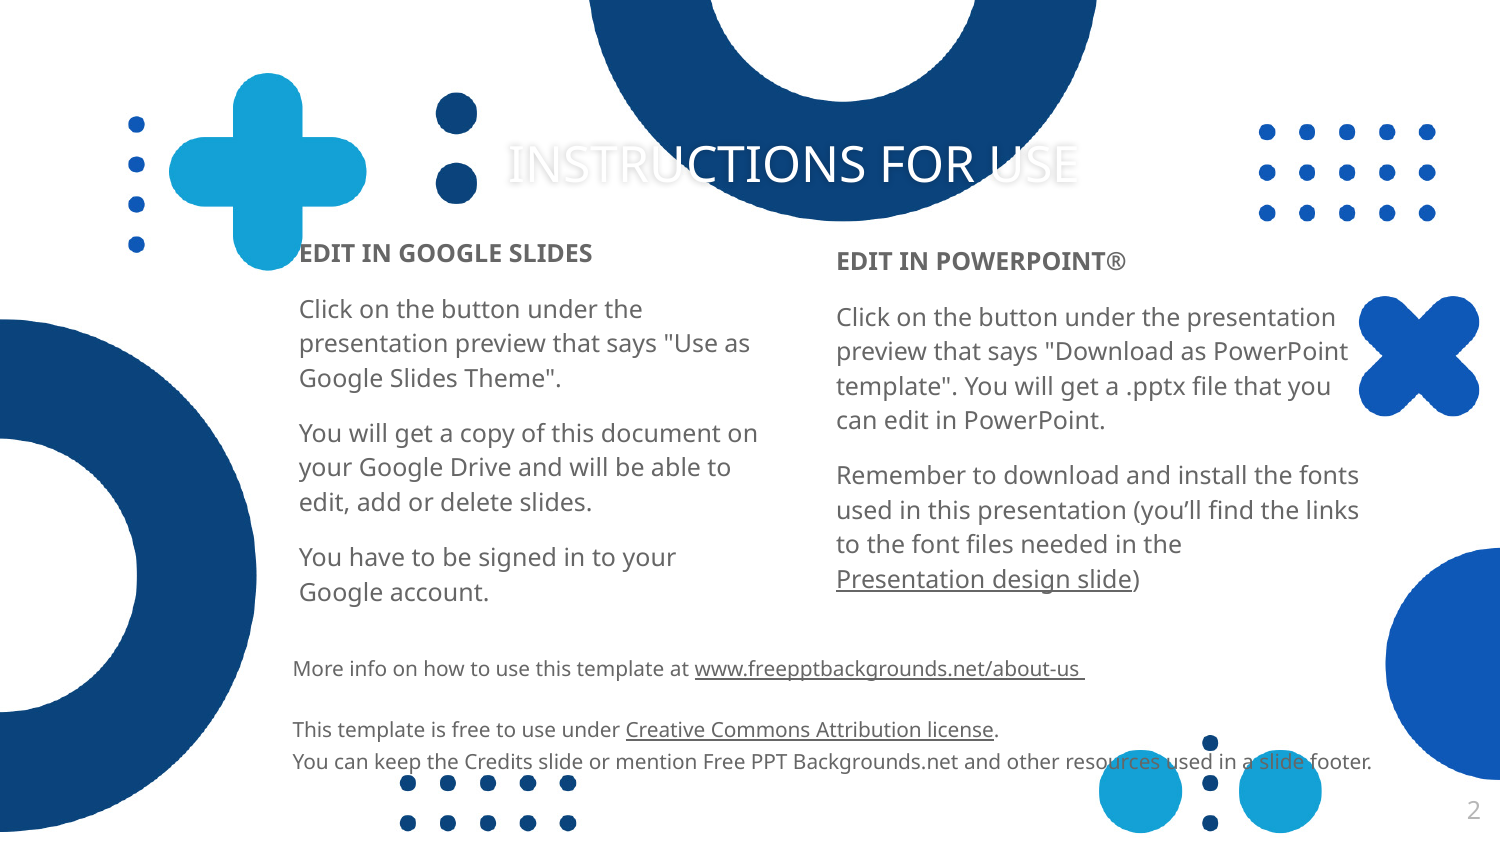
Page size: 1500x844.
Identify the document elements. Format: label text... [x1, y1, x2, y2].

slide_number 2 [1391, 779, 1482, 844]
picture [0, 0, 1500, 844]
title INSTRUCTIONS FOR USE [508, 83, 1133, 242]
list EDIT IN POWERPOINT® Click on the button under the presentation preview that says "Download as PowerPoint template". You will get a .pptx file that you can edit in PowerPoint. Remember to download and install the fonts used in this presentation (you’ll find the links to the font files needed in the Presentation design slide) [835, 241, 1374, 651]
list EDIT IN GOOGLE SLIDES Click on the button under the presentation preview that says "Use as Google Slides Theme". You will get a copy of this document on your Google Drive and will be able to edit, add or delete slides. You have to be signed in to your Google account. [298, 233, 768, 651]
list More info on how to use this template at www.freepptbackgrounds.net/about-us This template is free to use under Creative Commons Attribution license. You can keep the Credits slide or mention Free PPT Backgrounds.net and other resources used in a slide footer. [292, 651, 1380, 742]
